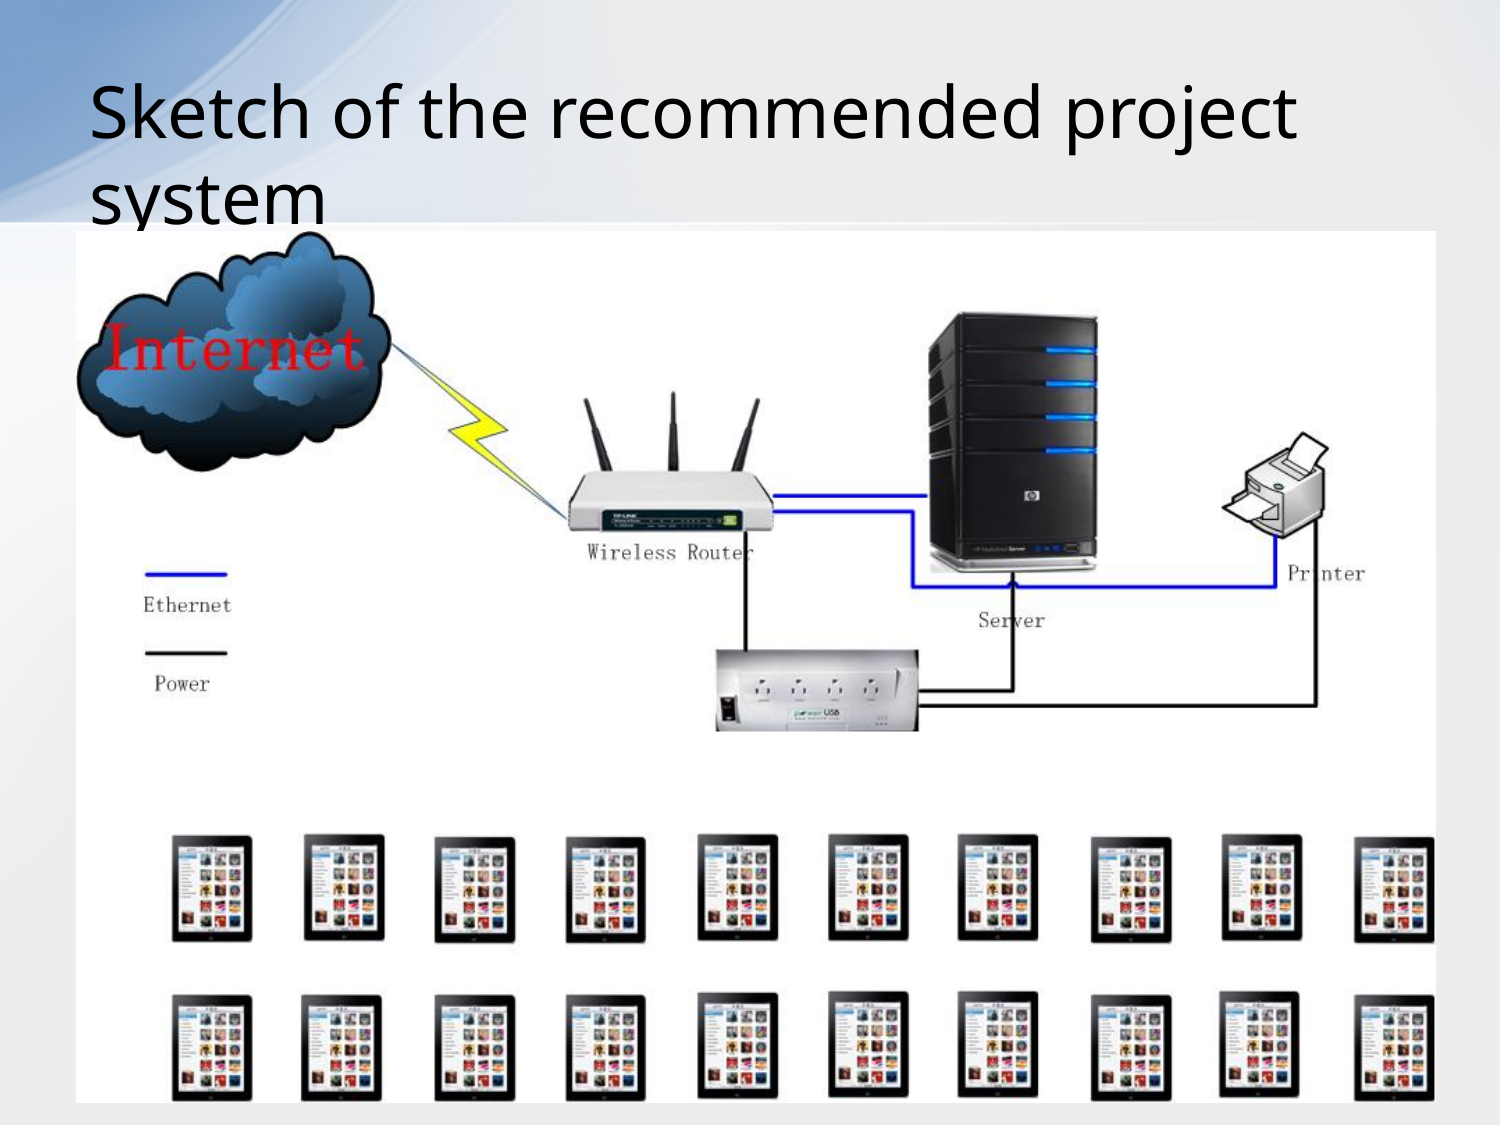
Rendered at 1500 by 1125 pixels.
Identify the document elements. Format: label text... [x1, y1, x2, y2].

title Sketch of the recommended project system [75, 58, 1425, 232]
picture [0, 0, 1500, 1125]
